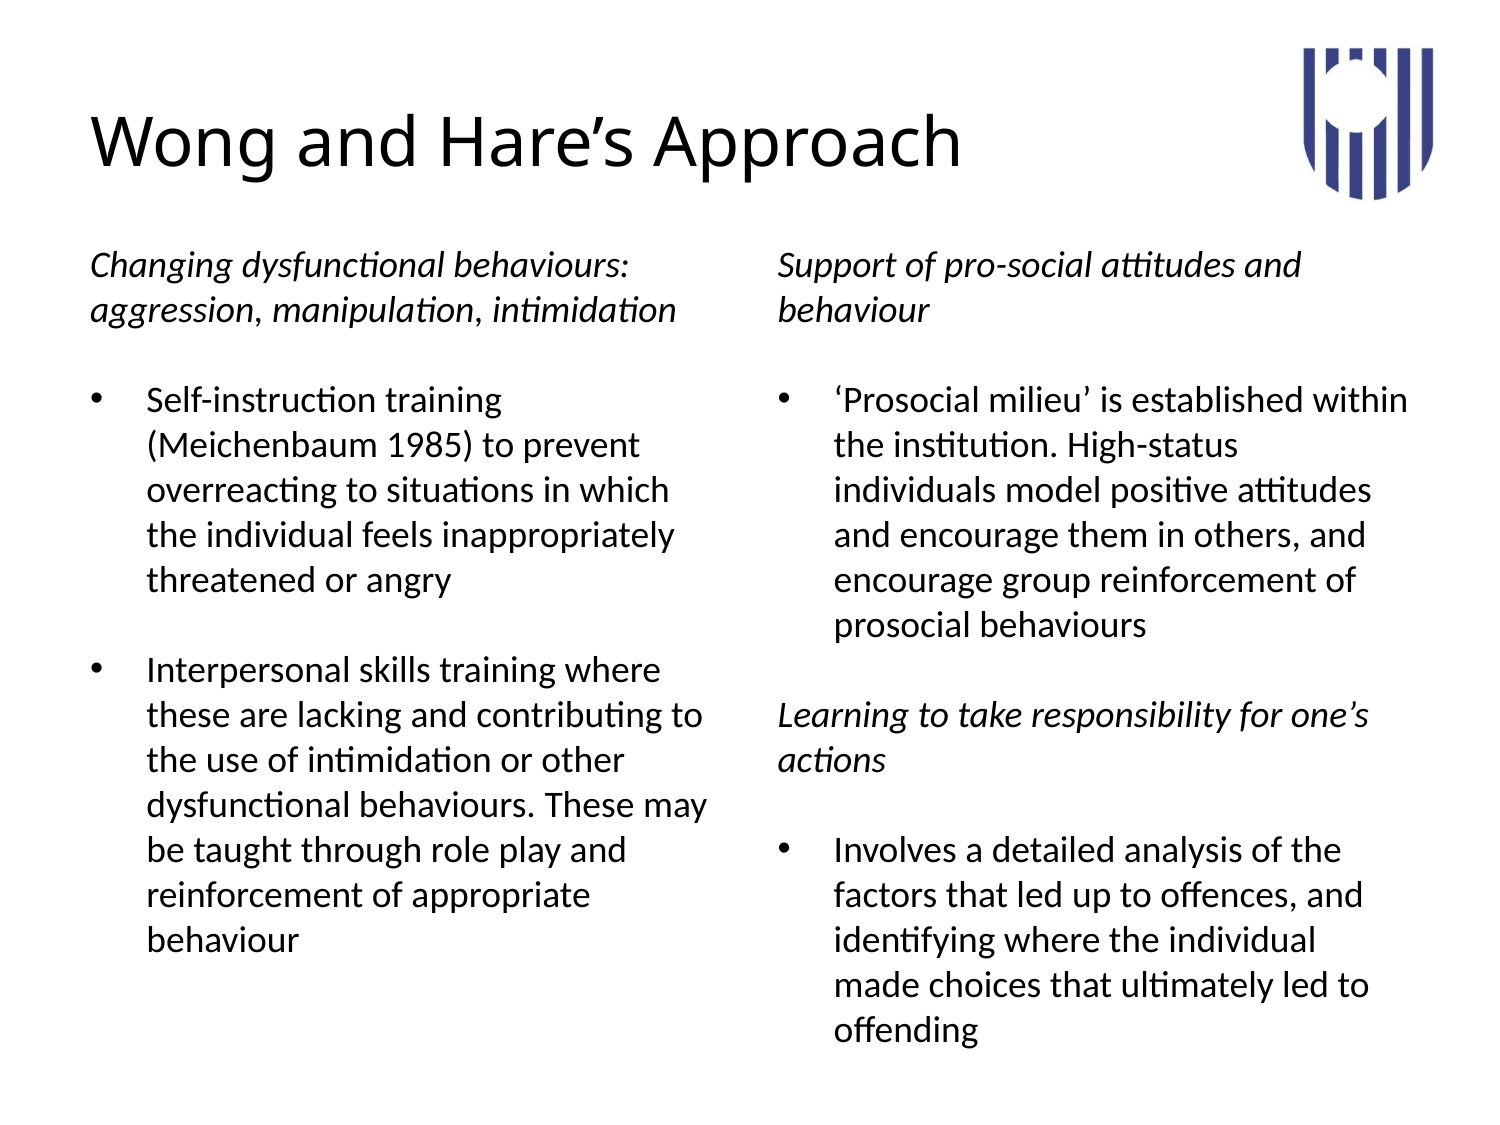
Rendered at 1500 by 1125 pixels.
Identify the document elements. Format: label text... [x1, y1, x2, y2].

title Wong and Hare’s Approach [75, 45, 1425, 233]
list Support of pro-social attitudes and behaviour ‘Prosocial milieu’ is established within the institution. High-status individuals model positive attitudes and encourage them in others, and encourage group reinforcement of prosocial behaviours Learning to take responsibility for one’s actions Involves a detailed analysis of the factors that led up to offences, and identifying where the individual made choices that ultimately led to offending [762, 232, 1425, 975]
list Changing dysfunctional behaviours: aggression, manipulation, intimidation Self-instruction training (Meichenbaum 1985) to prevent overreacting to situations in which the individual feels inappropriately threatened or angry Interpersonal skills training where these are lacking and contributing to the use of intimidation or other dysfunctional behaviours. These may be taught through role play and reinforcement of appropriate behaviour [75, 232, 738, 1035]
picture [1250, 11, 1488, 248]
